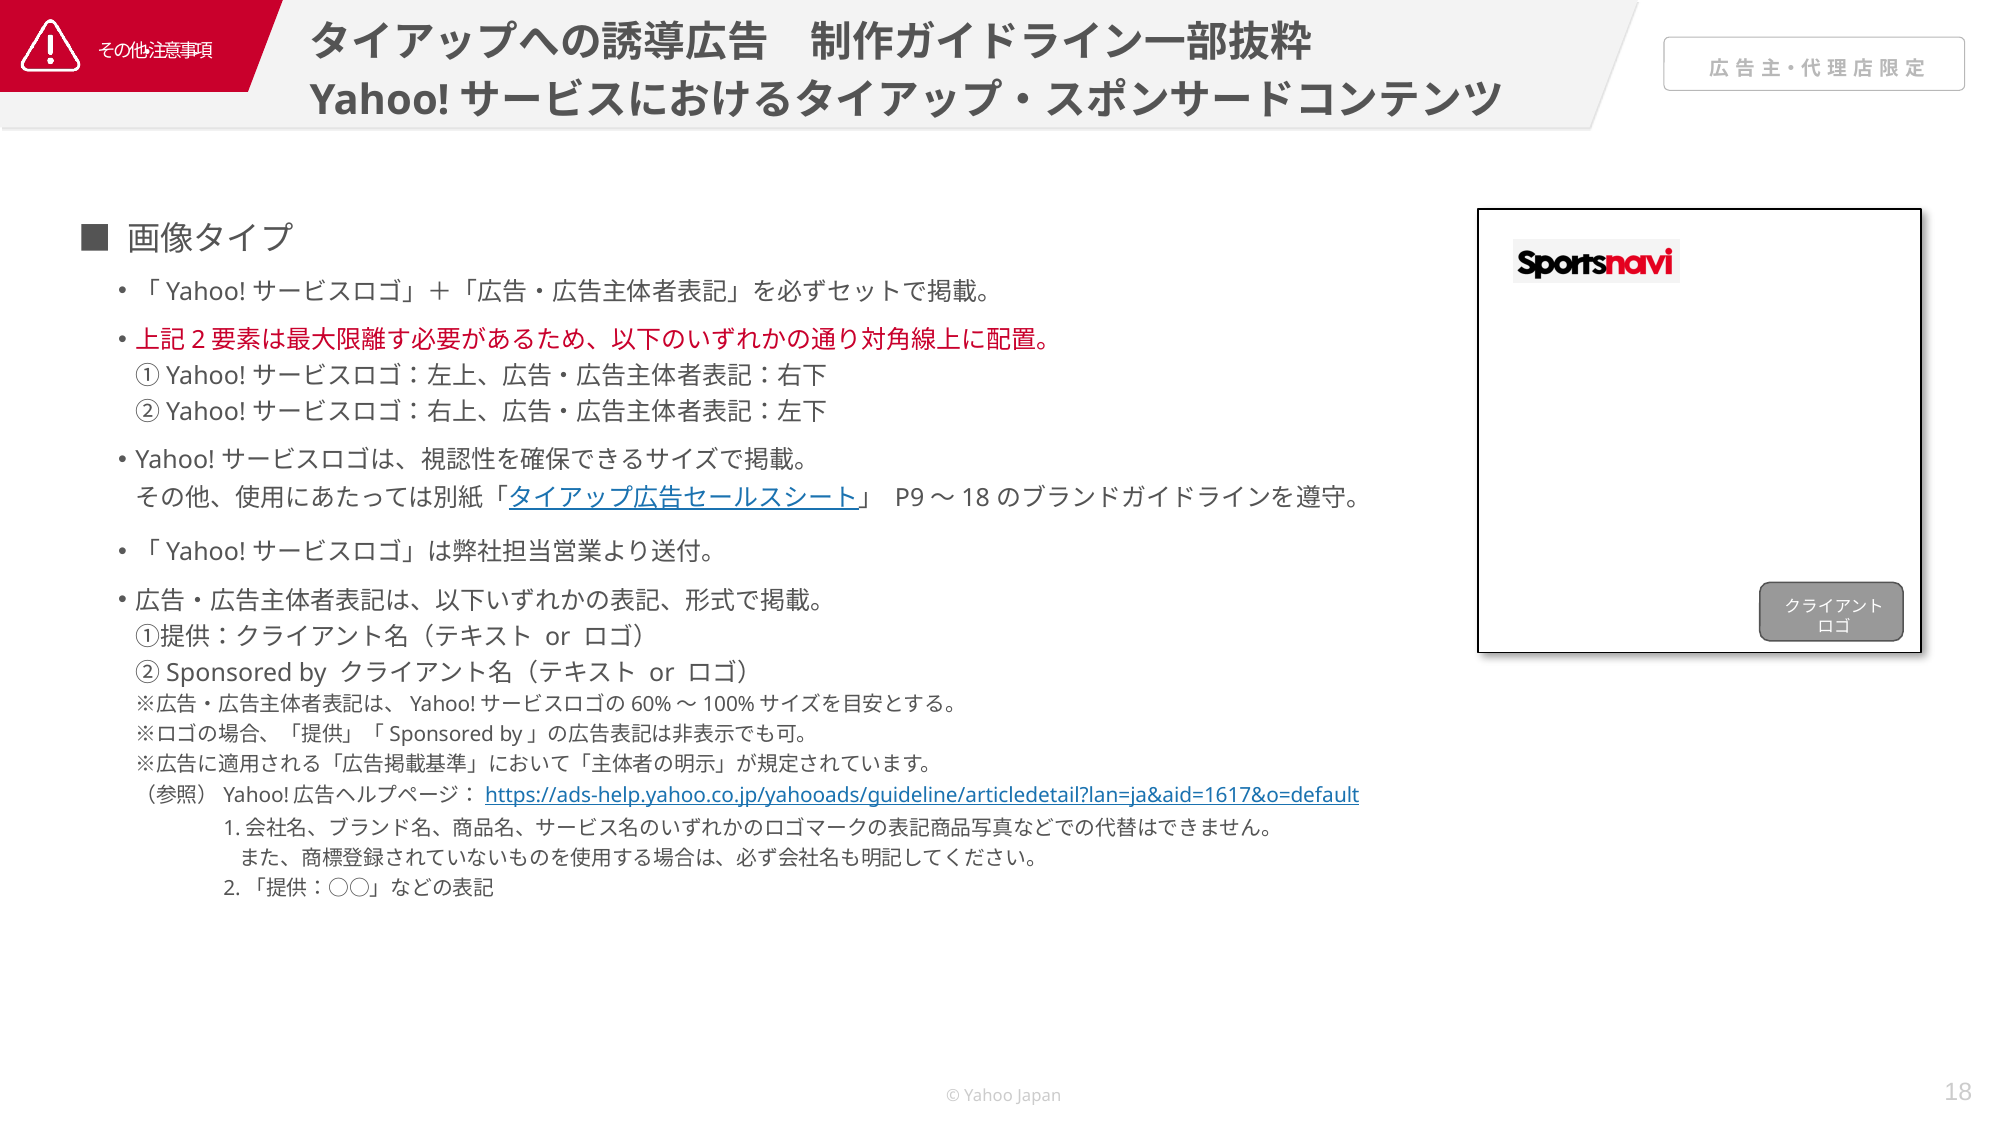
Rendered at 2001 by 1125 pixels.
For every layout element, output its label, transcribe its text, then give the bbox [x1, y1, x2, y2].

list その他・注意事項 [97, 13, 240, 81]
text_box ■ 画像タイプ 「Yahoo!サービスロゴ」＋「広告・広告主体者表記」を必ずセットで掲載。 上記2要素は最大限離す必要があるため、以下のいずれかの通り対角線上に配置。 ①Yahoo!サービスロゴ：左上、広告・広告主体者表記：右下 ②Yahoo!サービスロゴ：右上、広告・広告主体者表記：左下 Yahoo!サービスロゴは、視認性を確保できるサイズで掲載。 その他、使用にあたっては別紙「タイアップ広告セールスシート」 P9～18のブランドガイドラインを遵守。 「Yahoo!サービスロゴ」は弊社担当営業より送付。 広告・広告主体者表記は、以下いずれかの表記、形式で掲載。 ①提供：クライアント名（テキスト or ロゴ） ②Sponsored by クライアント名（テキスト or ロゴ） ※広告・広告主体者表記は、Yahoo!サービスロゴの60%～100%サイズを目安とする。 ※ロゴの場合、「提供」「Sponsored by」の広告表記は非表示でも可。 ※広告に適用される「広告掲載基準」において「主体者の明示」が規定されています。 （参照）Yahoo!広告ヘルプページ：https://ads-help.yahoo.co.jp/yahooads/guideline/articledetail?lan=ja&aid=1617&o=default 1.会社名、ブランド名、商品名、サービス名のいずれかのロゴマークの表記商品写真などでの代替はできません。 また、商標登録されていないものを使用する場合は、必ず会社名も明記してください。 2.「提供：○○」などの表記 [78, 208, 1922, 900]
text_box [1477, 208, 1922, 653]
picture [1512, 239, 1680, 284]
list タイアップへの誘導広告 制作ガイドライン一部抜粋 Yahoo!サービスにおけるタイアップ・スポンサードコンテンツ [309, 41, 1645, 97]
picture [16, 12, 84, 80]
